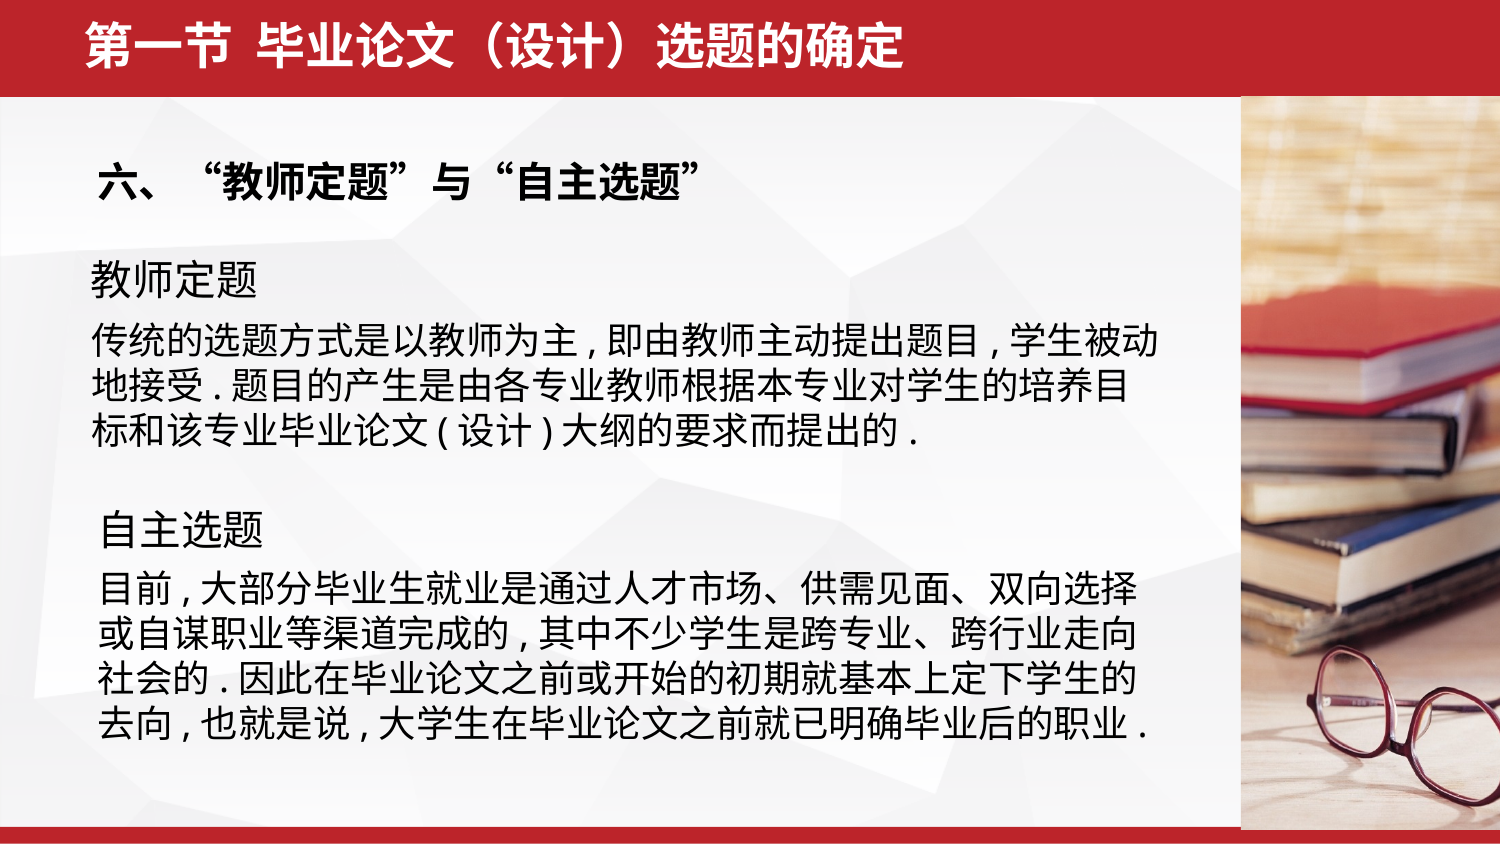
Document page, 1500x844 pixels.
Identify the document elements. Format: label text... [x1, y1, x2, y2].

text_box 教师定题 [79, 248, 517, 310]
text_box 传统的选题方式是以教师为主,即由教师主动提出题目,学生被动地接受.题目的产生是由各专业教师根据本专业对学生的培养目标和该专业毕业论文(设计)大纲的要求而提出的. [79, 311, 1178, 459]
text_box 目前,大部分毕业生就业是通过人才市场、供需见面、双向选择或自谋职业等渠道完成的,其中不少学生是跨专业、跨行业走向社会的.因此在毕业论文之前或开始的初期就基本上定下学生的去向,也就是说,大学生在毕业论文之前就已明确毕业后的职业. [86, 559, 1178, 752]
text_box 六、“教师定题”与“自主选题” [82, 148, 739, 214]
text_box 自主选题 [86, 497, 534, 559]
title 第一节 毕业论文（设计）选题的确定 [71, 0, 1200, 97]
picture [0, 96, 1500, 830]
